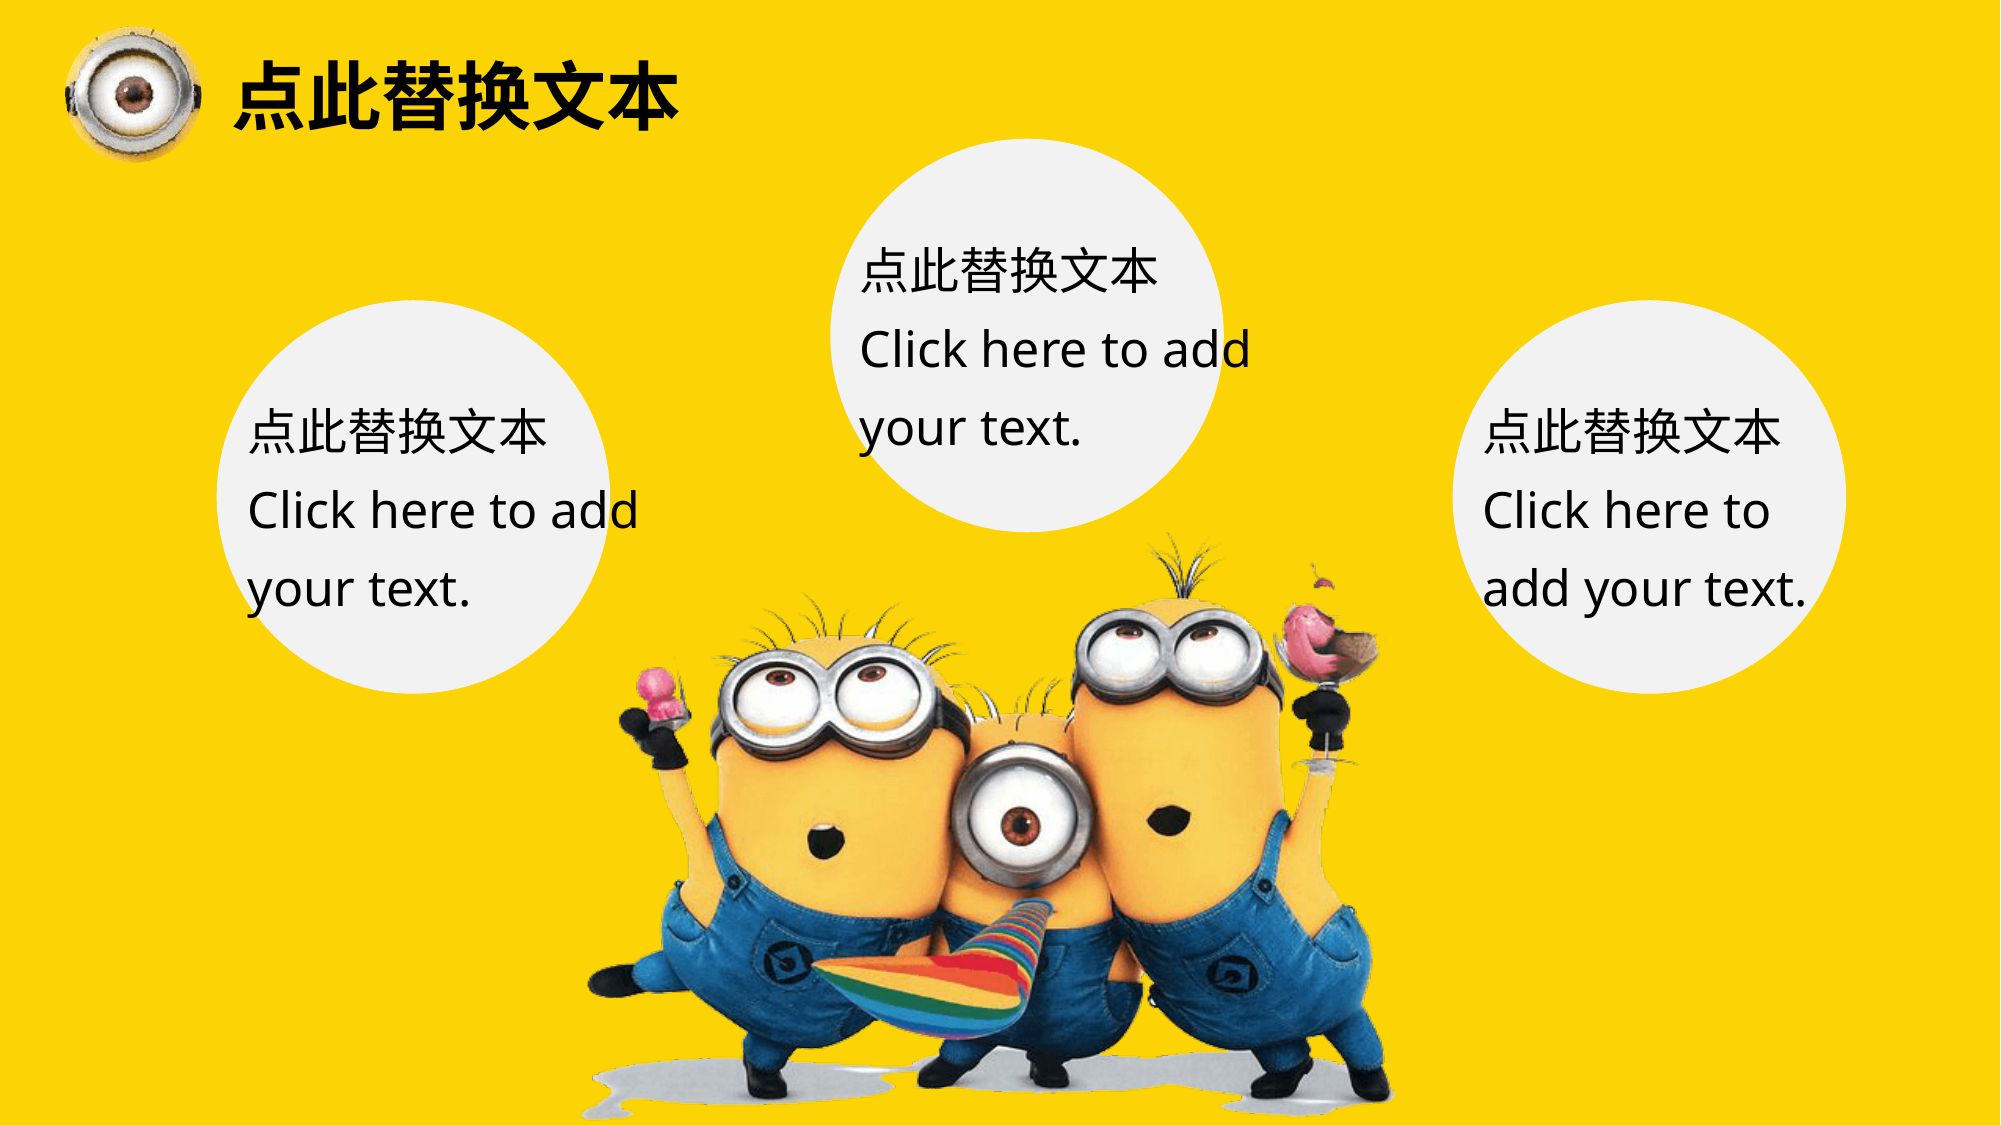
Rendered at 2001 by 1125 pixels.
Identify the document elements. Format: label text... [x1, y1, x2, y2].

text_box [1451, 420, 1467, 574]
text_box [215, 415, 233, 578]
text_box [870, 196, 1184, 214]
text_box 点此替换文本 Click here to add your text. [1467, 375, 1847, 625]
text_box 点此替换文本 Click here to add your text. [233, 375, 664, 625]
text_box 点此替换文本 Click here to add your text. [844, 214, 1270, 463]
title 点此替换文本 [216, 0, 1319, 196]
picture [65, 26, 202, 163]
picture [567, 532, 1453, 1125]
text_box [875, 463, 1179, 532]
text_box [262, 625, 565, 695]
text_box [257, 299, 570, 375]
text_box [1498, 625, 1801, 695]
text_box [829, 260, 844, 411]
text_box [1493, 299, 1806, 375]
